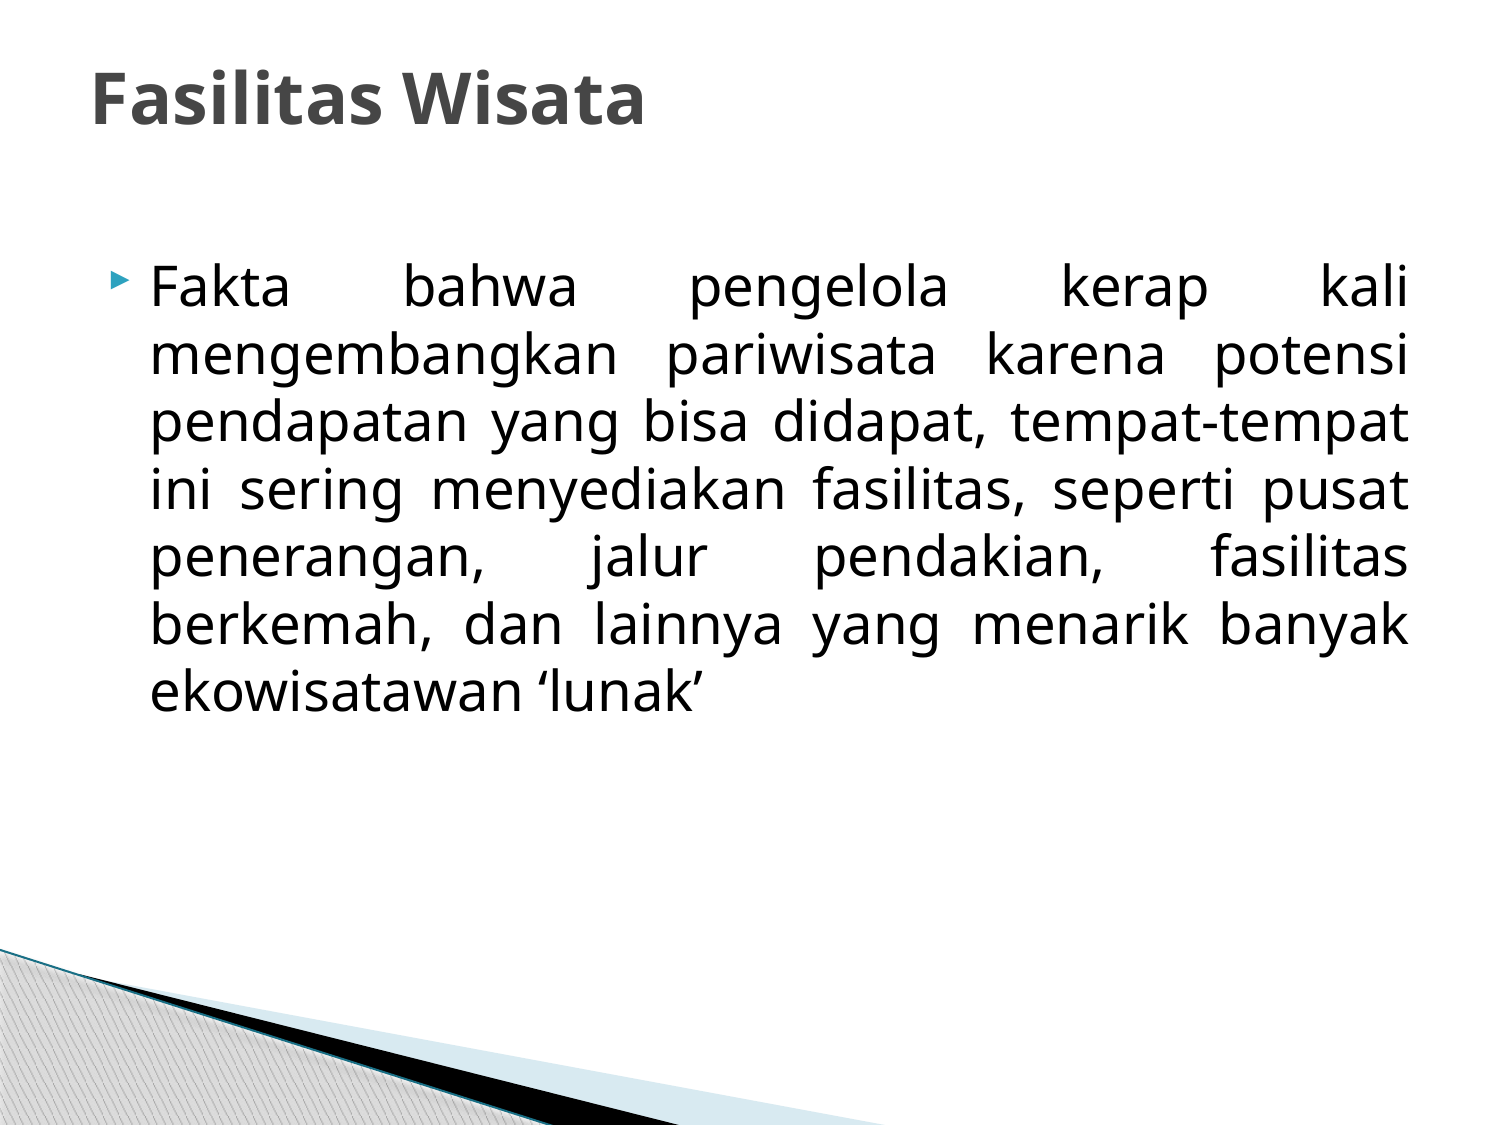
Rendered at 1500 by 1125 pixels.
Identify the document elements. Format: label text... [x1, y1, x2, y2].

list Fakta bahwa pengelola kerap kali mengembangkan pariwisata karena potensi pendapatan yang bisa didapat, tempat-tempat ini sering menyediakan fasilitas, seperti pusat penerangan, jalur pendakian, fasilitas berkemah, dan lainnya yang menarik banyak ekowisatawan ‘lunak’ [75, 243, 1425, 986]
title Fasilitas Wisata [75, 45, 1425, 233]
